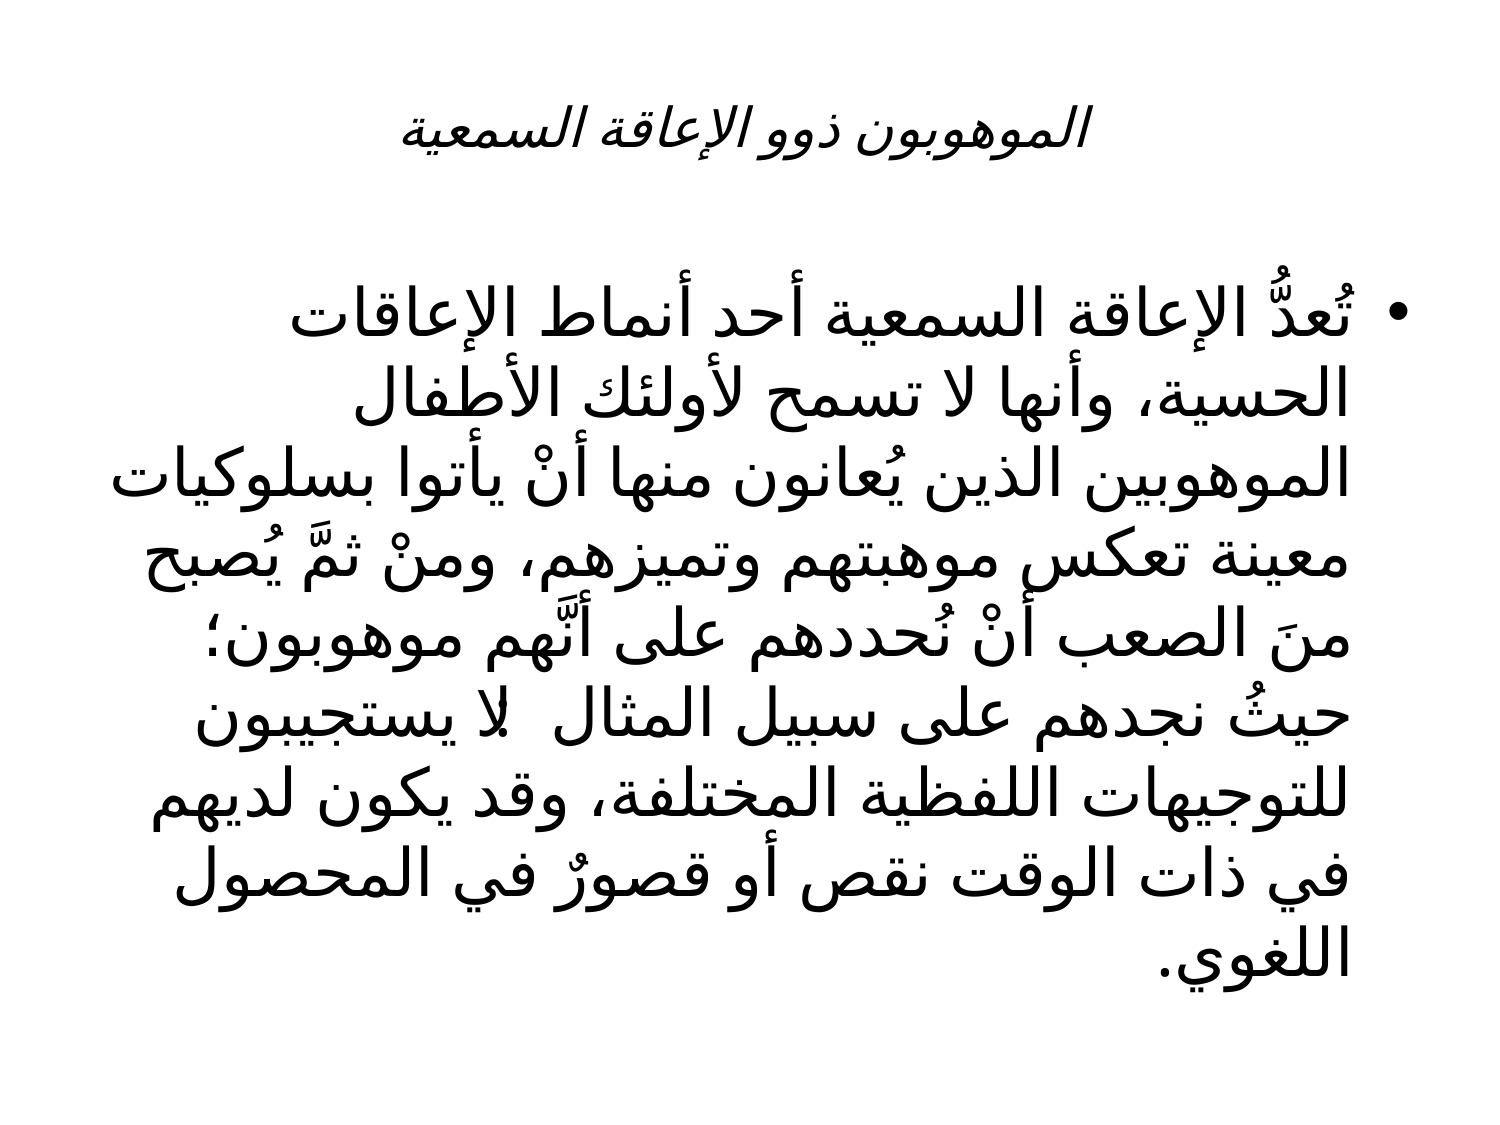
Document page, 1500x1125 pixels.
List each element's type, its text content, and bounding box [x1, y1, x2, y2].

list تُعدُّ الإعاقة السمعية أحد أنماط الإعاقات الحسية، وأنها لا تسمح لأولئك الأطفال الموهوبين الذين يُعانون منها أنْ يأتوا بسلوكيات معينة تعكس موهبتهم وتميزهم، ومنْ ثمَّ يُصبح منَ الصعب أنْ نُحددهم على أنَّهم موهوبون؛ حيثُ نجدهم على سبيل المثال: لا يستجيبون للتوجيهات اللفظية المختلفة، وقد يكون لديهم في ذات الوقت نقص أو قصورٌ في المحصول اللغوي. [75, 262, 1425, 1005]
title الموهوبون ذوو الإعاقة السمعية [75, 19, 1425, 233]
